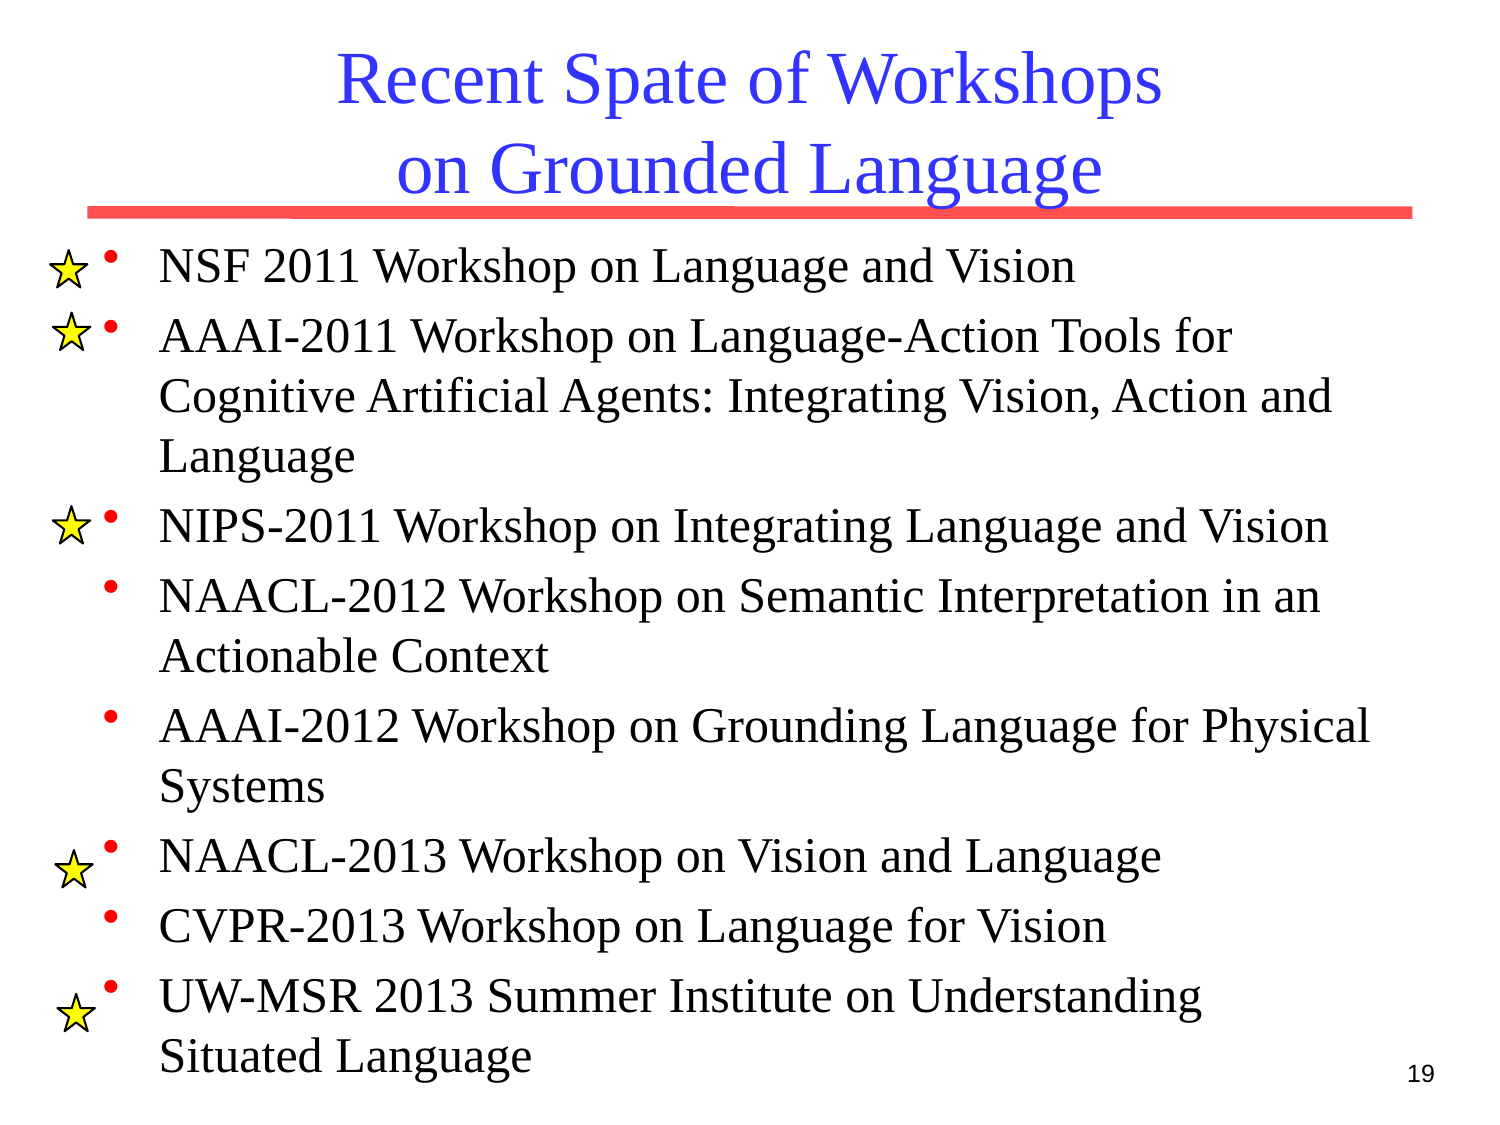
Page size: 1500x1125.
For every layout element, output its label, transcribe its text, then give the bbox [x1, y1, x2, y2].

text_box [57, 993, 95, 1032]
slide_number 19 [1137, 1049, 1451, 1125]
title Recent Spate of Workshops on Grounded Language [112, 37, 1388, 200]
list NSF 2011 Workshop on Language and Vision AAAI-2011 Workshop on Language-Action Tools for Cognitive Artificial Agents: Integrating Vision, Action and Language NIPS-2011 Workshop on Integrating Language and Vision NAACL-2012 Workshop on Semantic Interpretation in an Actionable Context AAAI-2012 Workshop on Grounding Language for Physical Systems NAACL-2013 Workshop on Vision and Language CVPR-2013 Workshop on Language for Vision UW-MSR 2013 Summer Institute on Understanding Situated Language [87, 224, 1388, 994]
text_box [52, 312, 91, 351]
text_box [52, 506, 91, 544]
text_box [55, 849, 93, 888]
text_box [50, 249, 88, 288]
